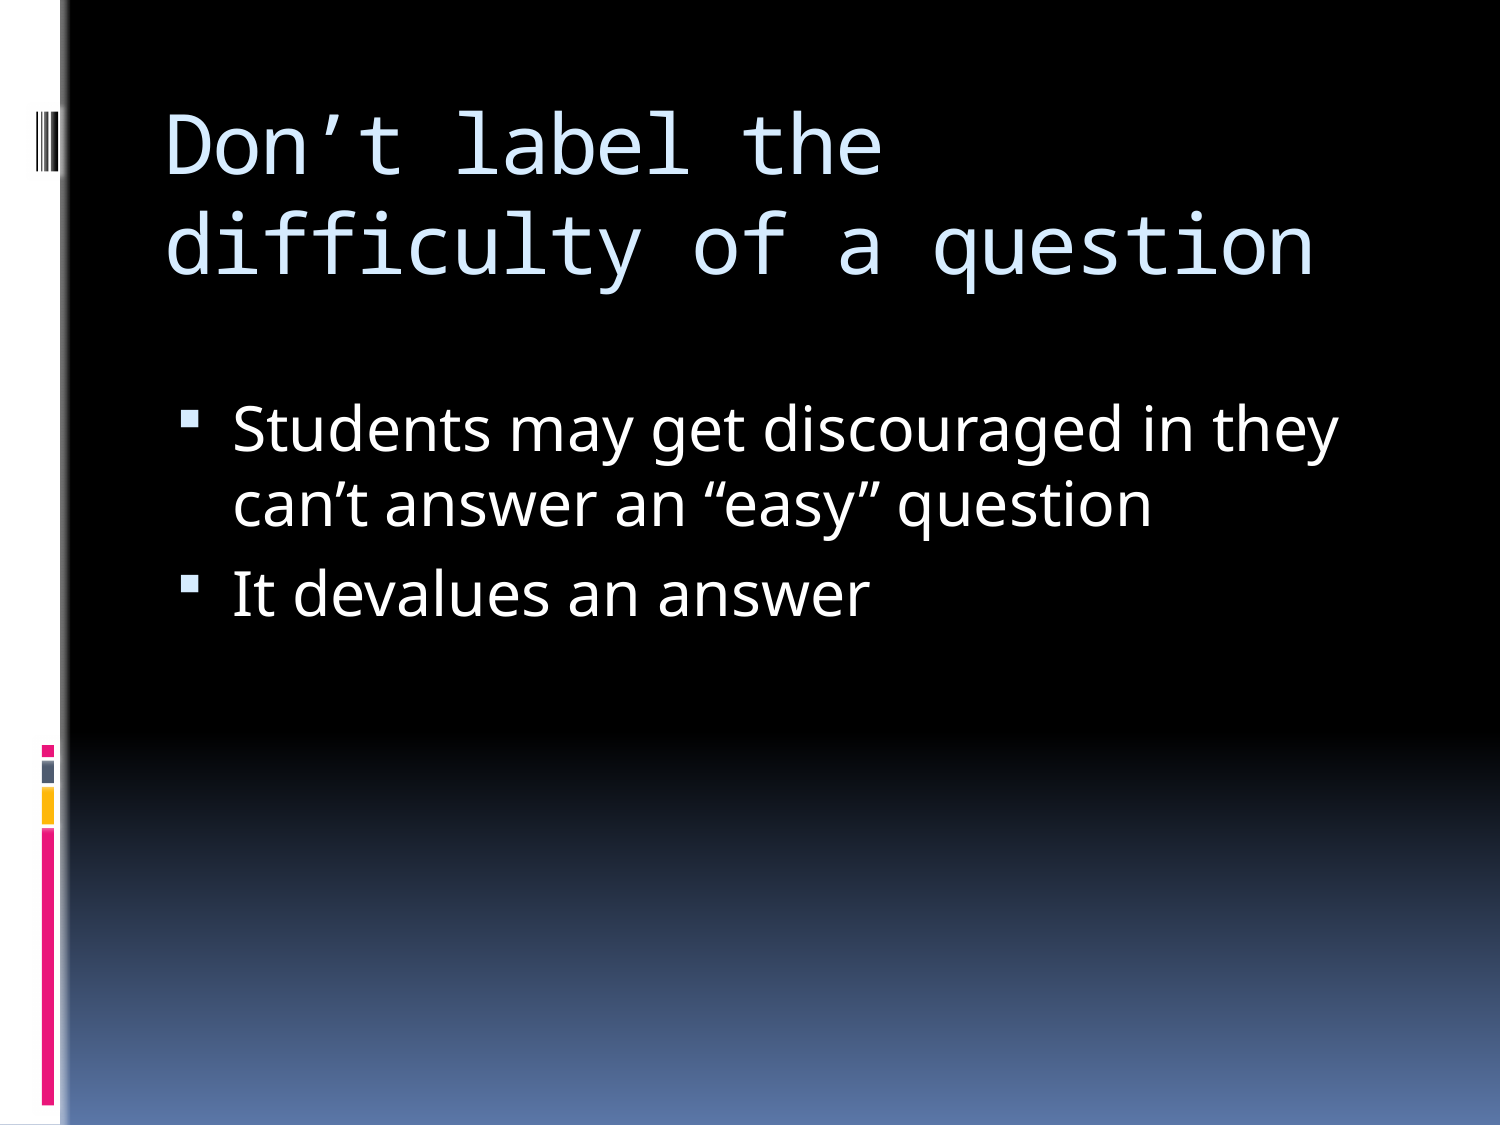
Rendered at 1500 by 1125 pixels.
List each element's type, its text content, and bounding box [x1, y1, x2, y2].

title Don’t label the difficulty of a question [150, 83, 1425, 234]
list Students may get discouraged in they can’t answer an “easy” question It devalues an answer [150, 292, 1425, 1043]
